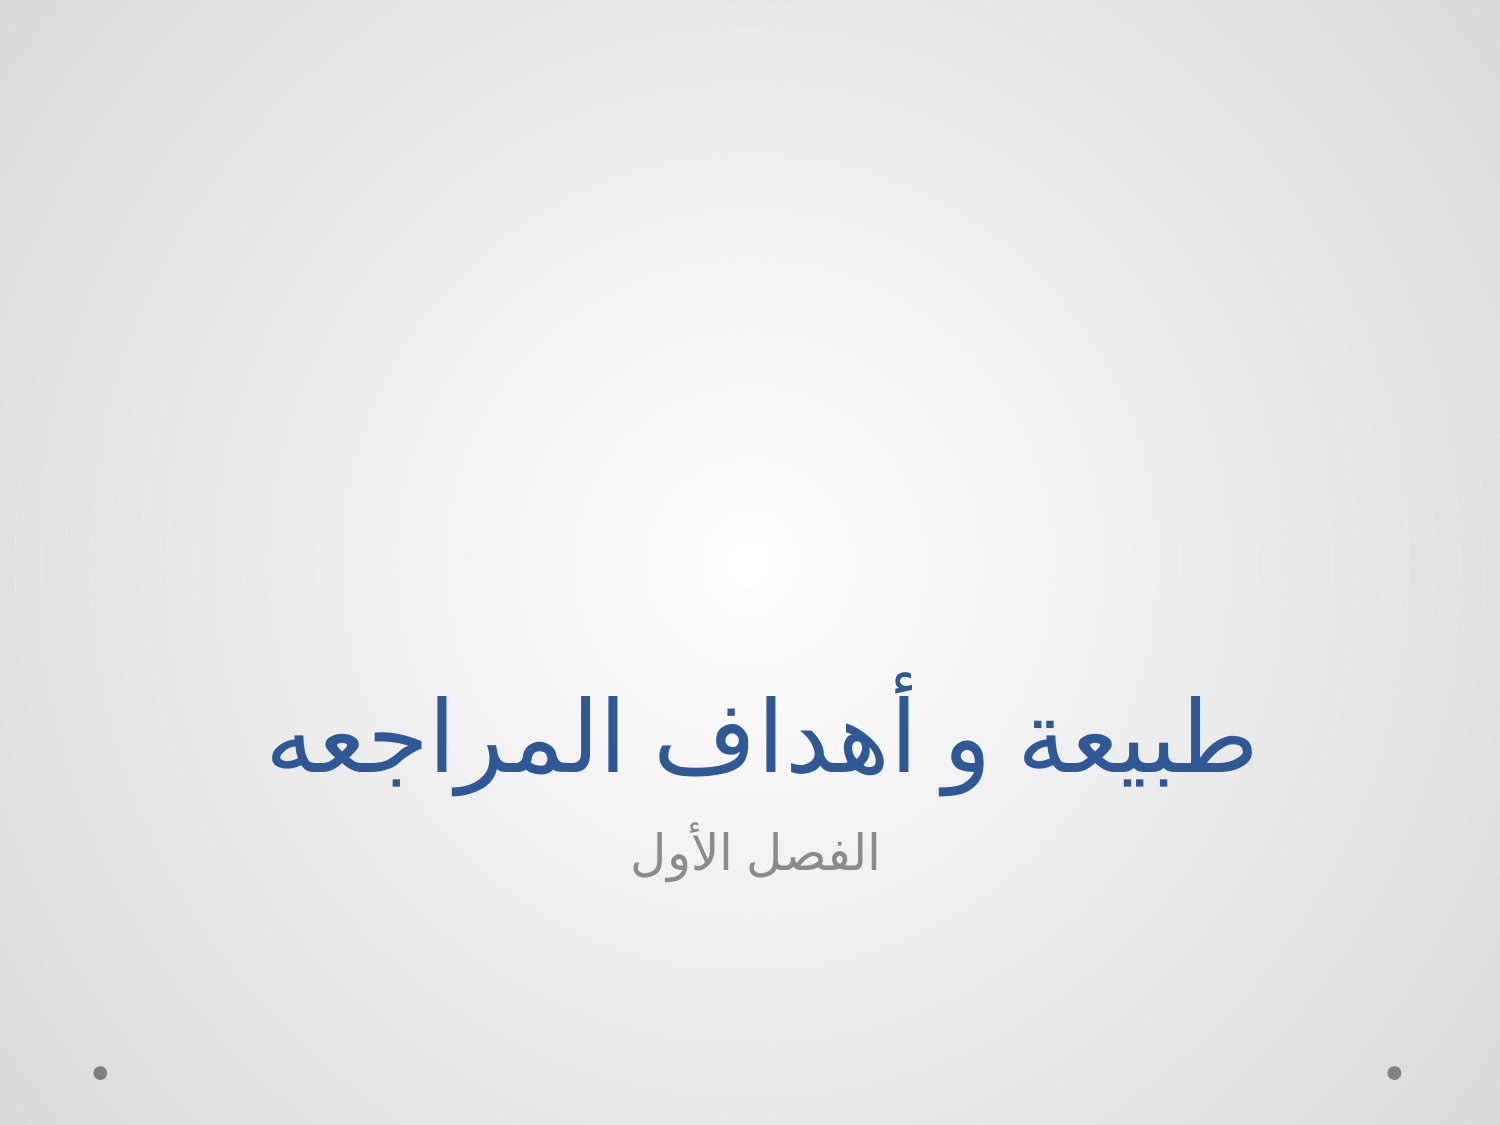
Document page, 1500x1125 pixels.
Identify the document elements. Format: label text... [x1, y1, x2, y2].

title طبيعة و أهداف المراجعه [112, 99, 1388, 800]
subtitle الفصل الأول [225, 812, 1275, 1013]
